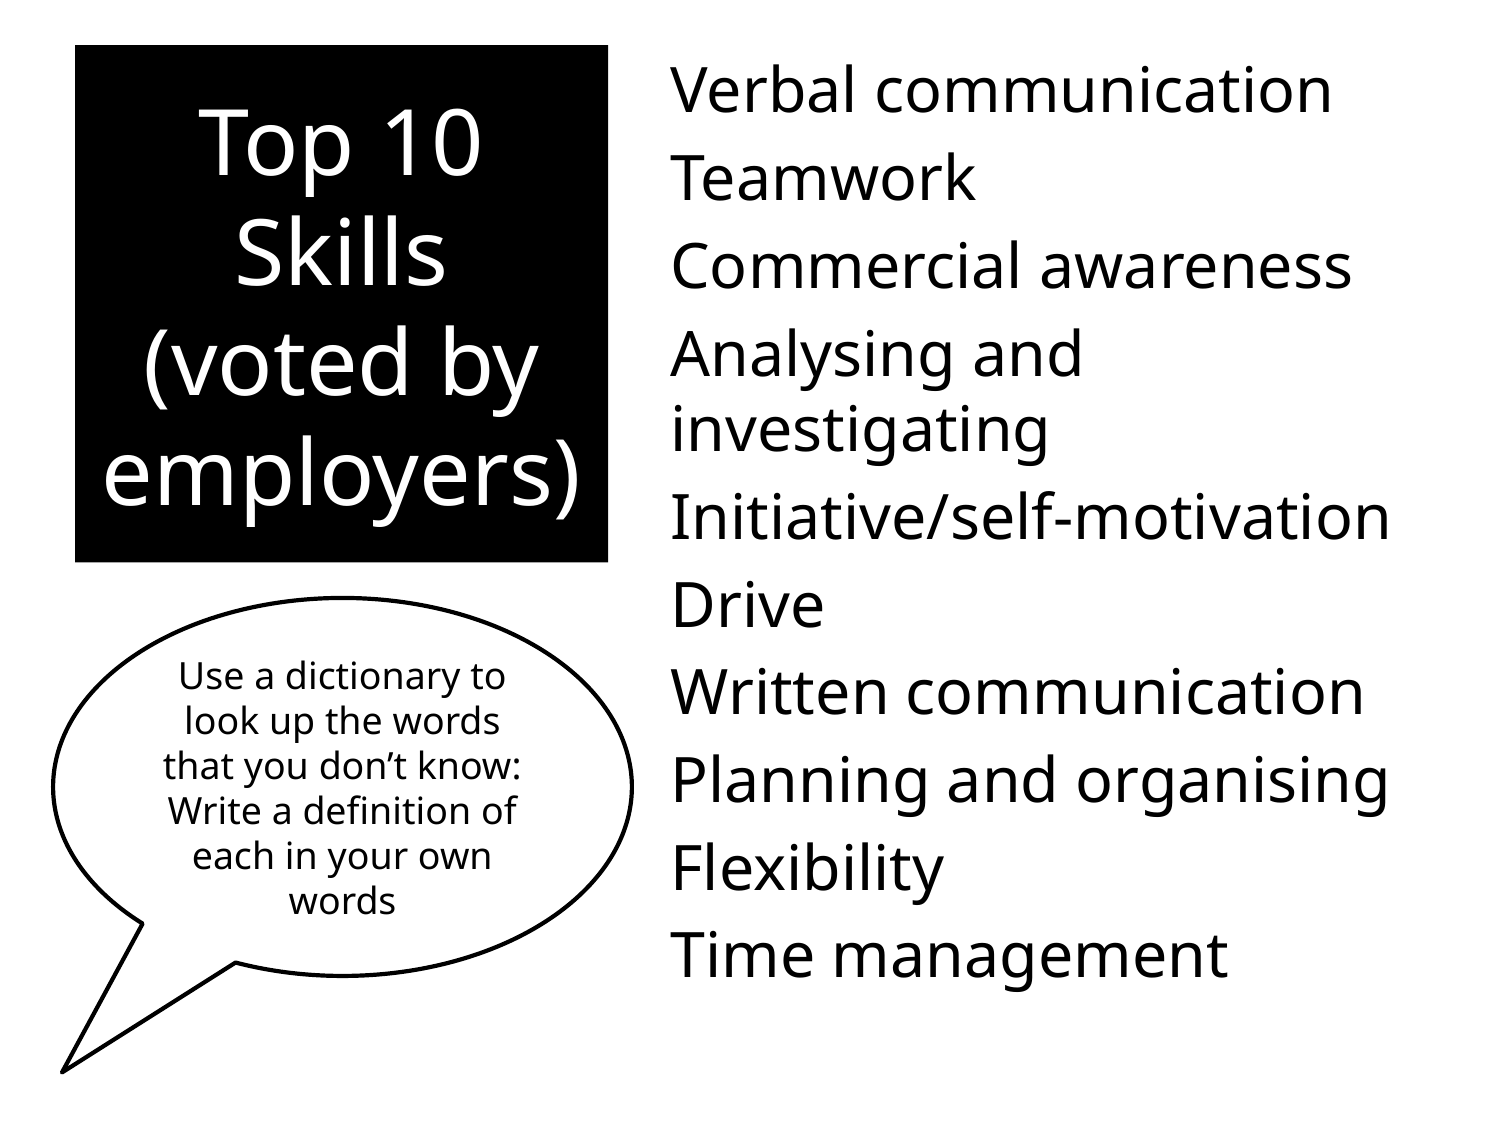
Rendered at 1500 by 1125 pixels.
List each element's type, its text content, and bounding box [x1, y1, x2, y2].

text_box Use a dictionary to look up the words that you don’t know: Write a definition of each in your own words [50, 595, 634, 1075]
title Top 10 Skills (voted by employers) [75, 45, 609, 563]
list Verbal communication Teamwork Commercial awareness Analysing and investigating Initiative/self-motivation Drive Written communication Planning and organising Flexibility Time management [655, 42, 1471, 1005]
